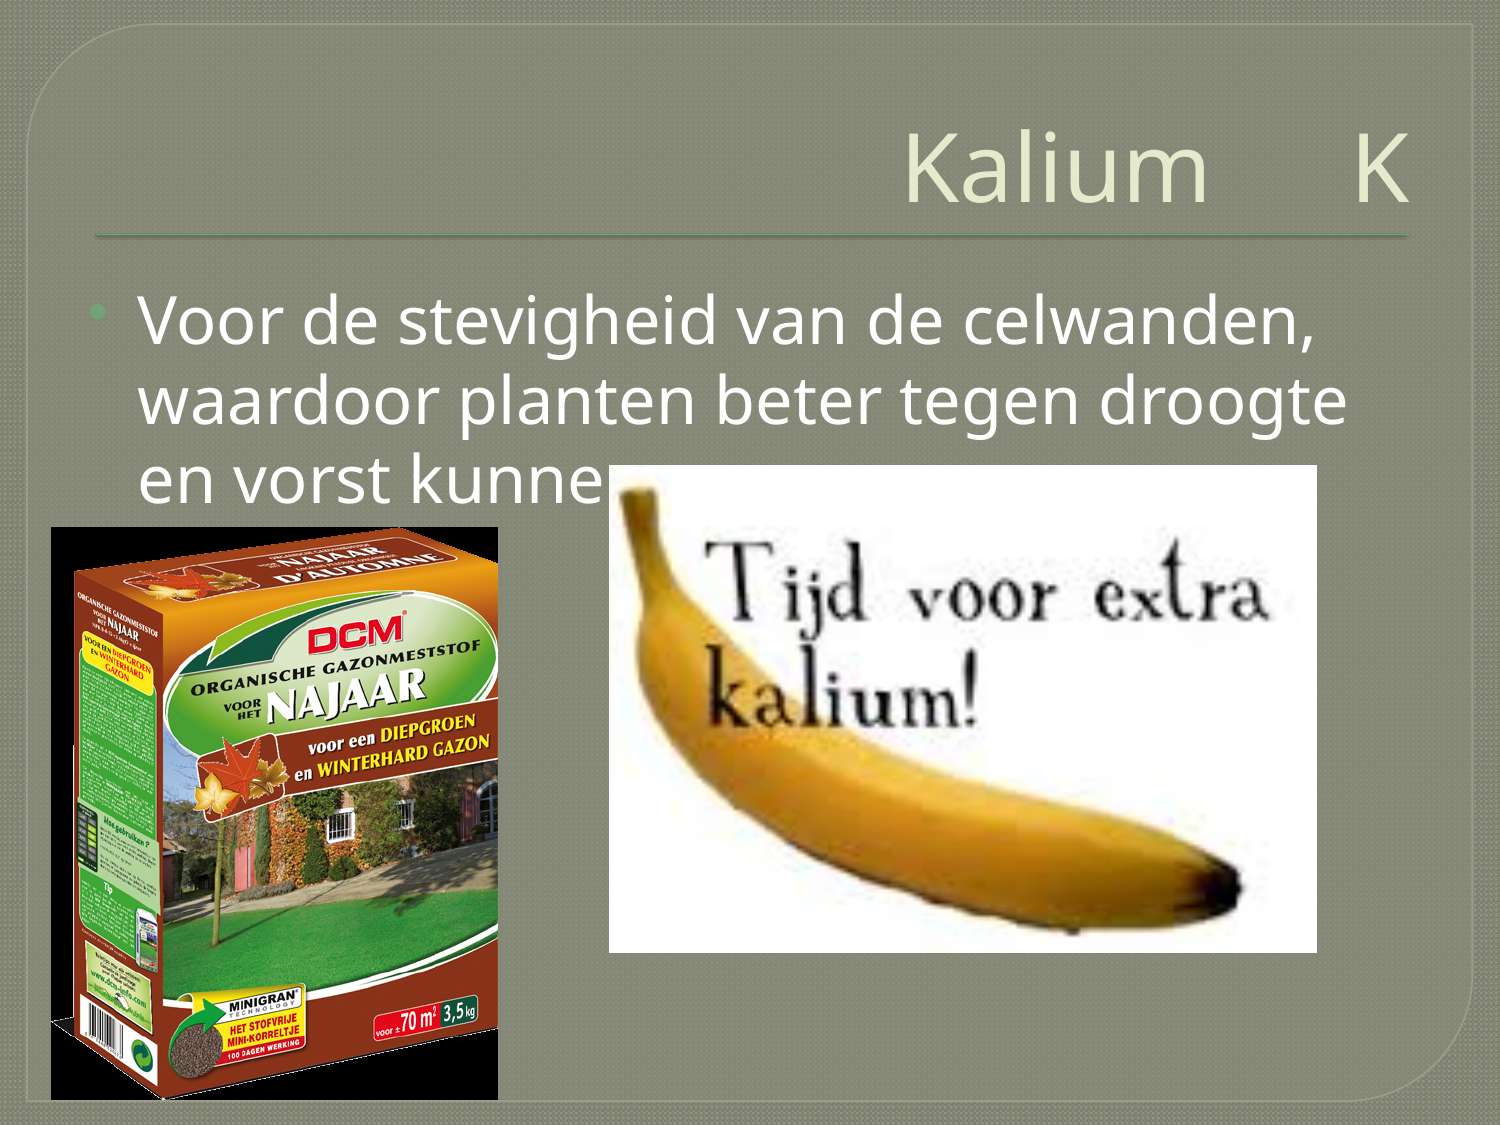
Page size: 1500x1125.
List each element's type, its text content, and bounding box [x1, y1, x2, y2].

list Voor de stevigheid van de celwanden, waardoor planten beter tegen droogte en vorst kunnen [75, 270, 1425, 1013]
title Kalium K [75, 41, 1425, 230]
picture [609, 465, 1318, 954]
picture [50, 526, 498, 1101]
